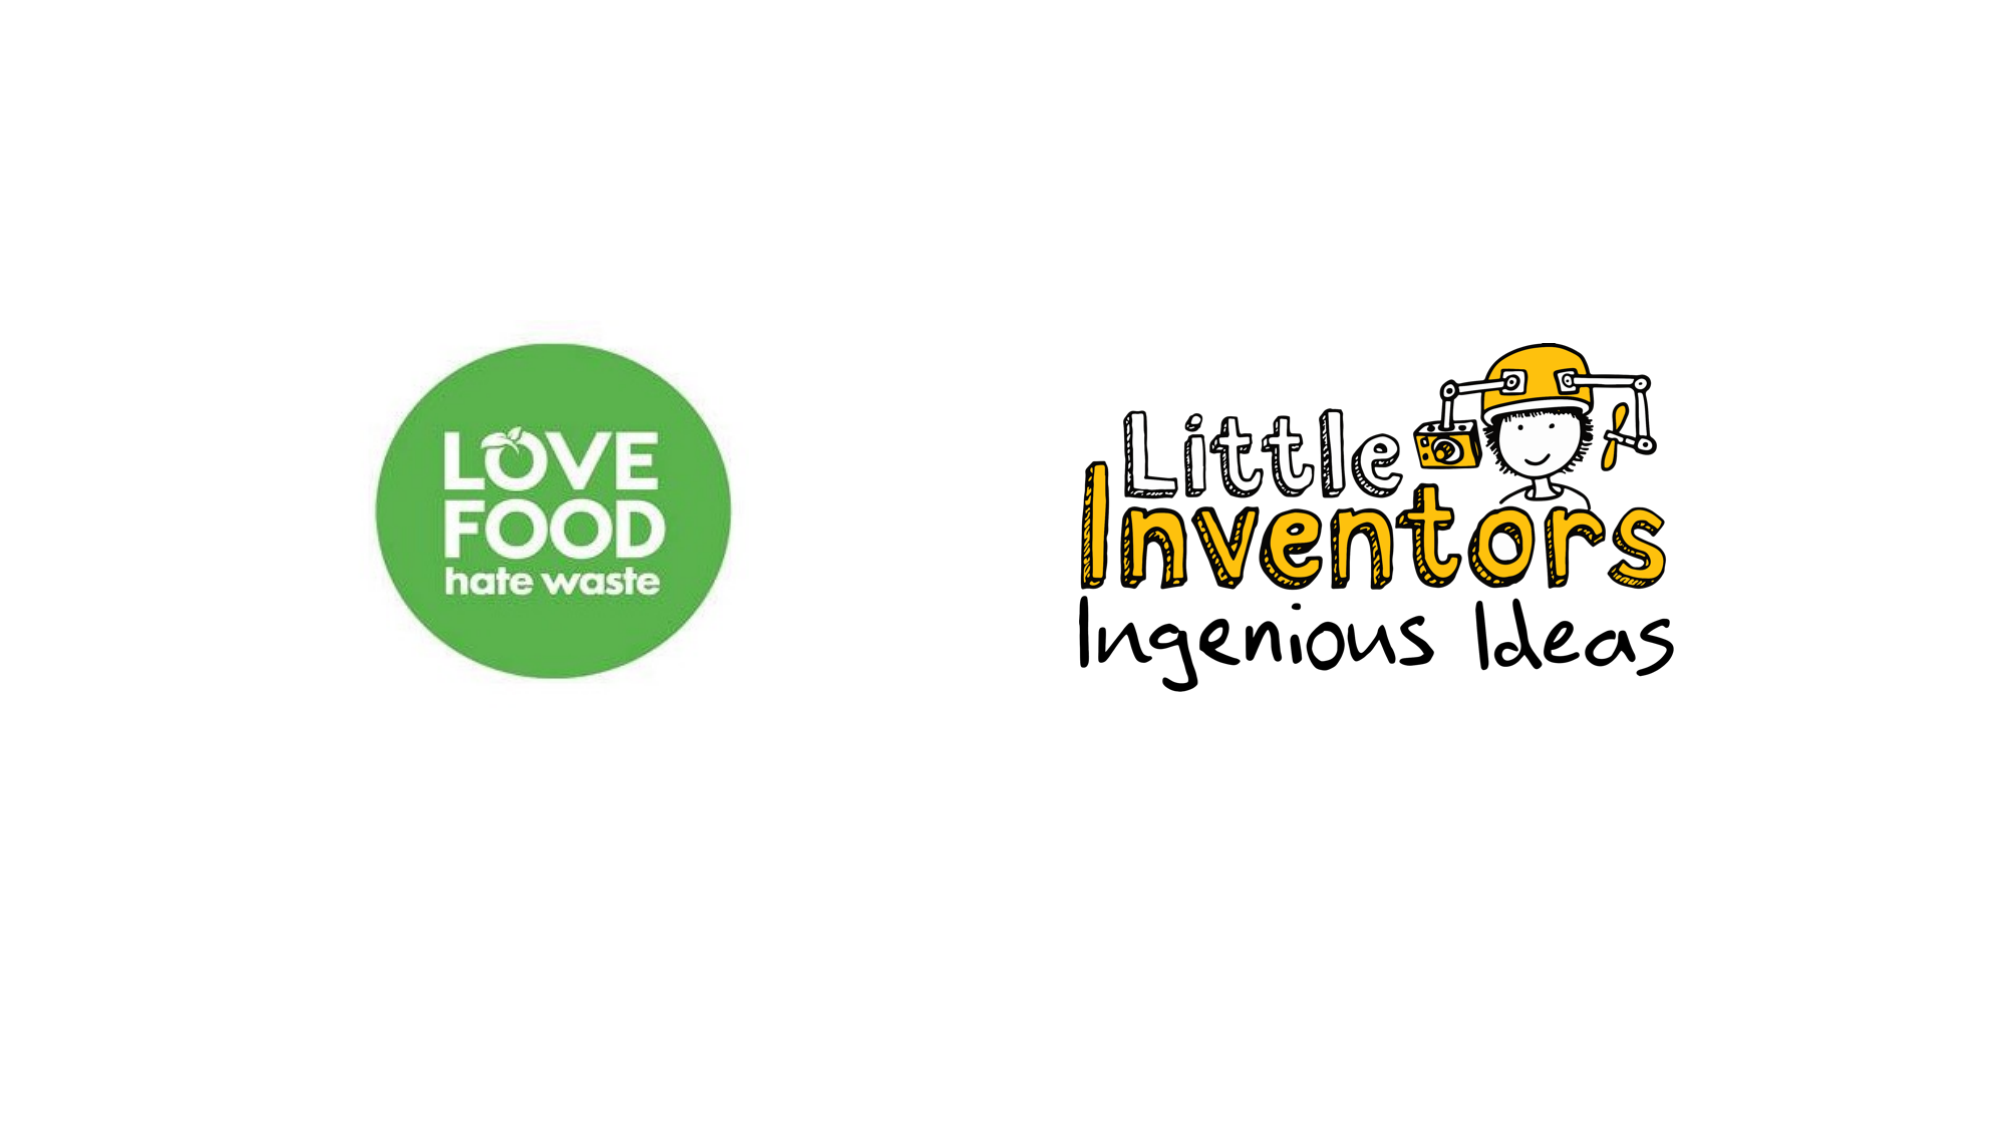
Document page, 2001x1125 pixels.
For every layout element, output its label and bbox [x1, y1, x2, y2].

picture [309, 320, 800, 716]
picture [927, 343, 1675, 692]
